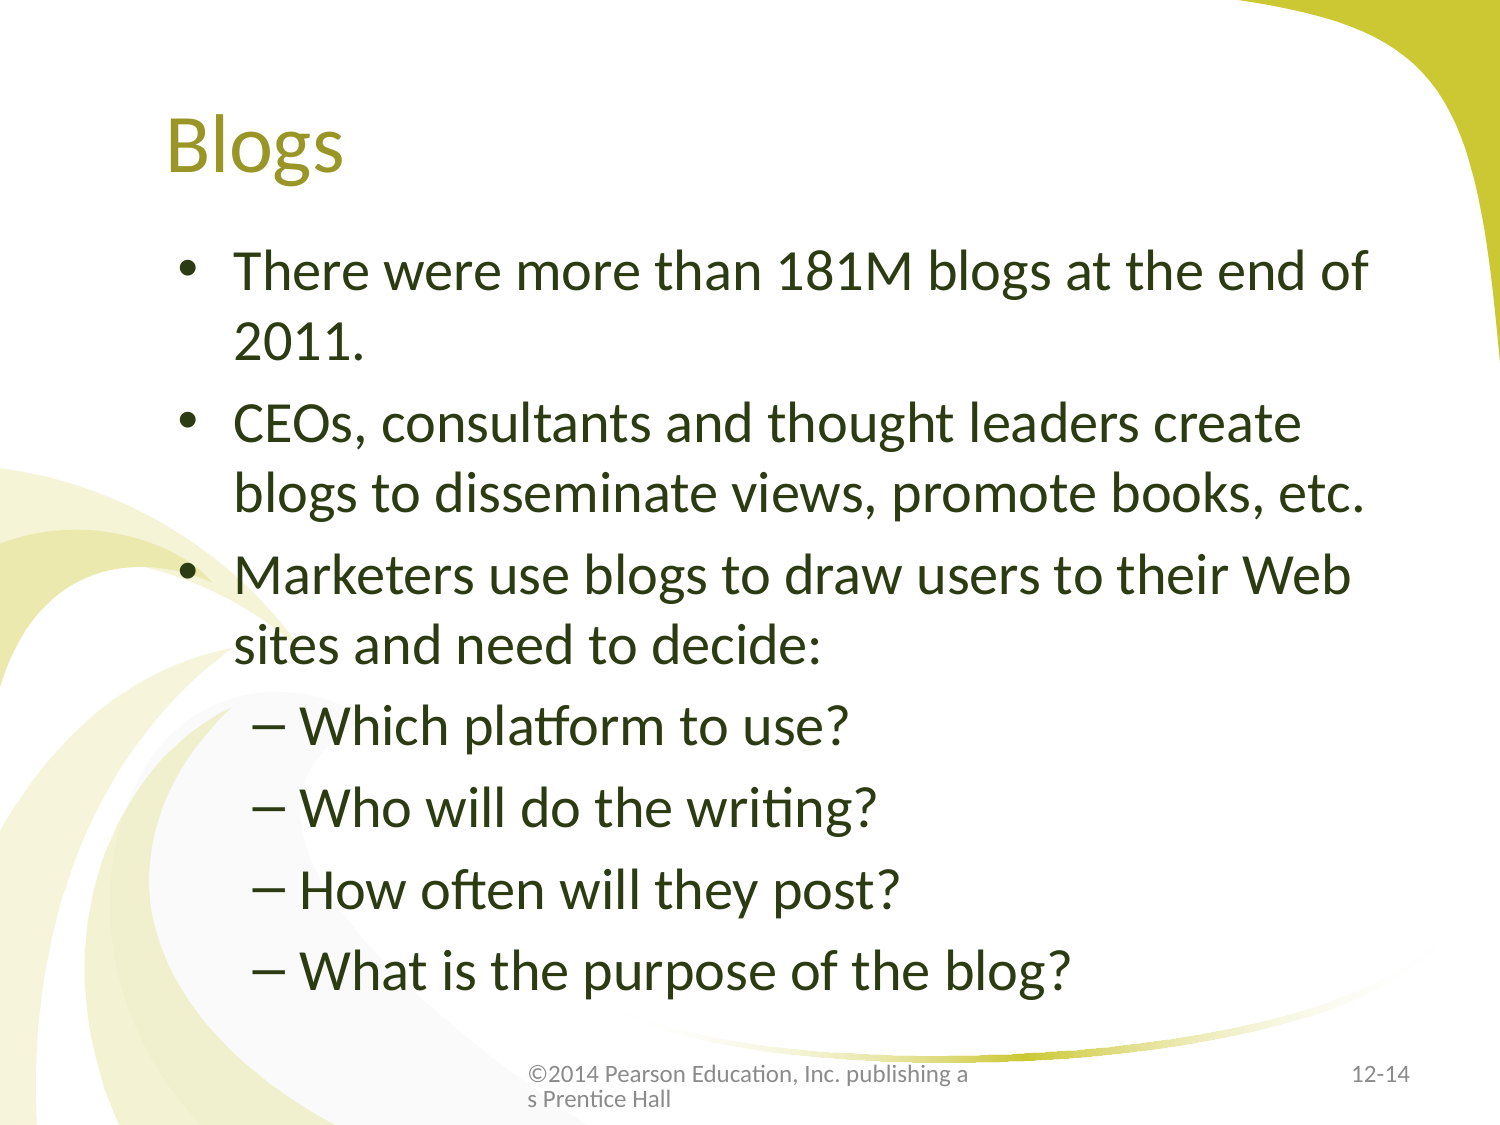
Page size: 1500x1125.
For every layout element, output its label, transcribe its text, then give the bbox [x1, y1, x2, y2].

footer ©2014 Pearson Education, Inc. publishing as Prentice Hall [512, 1042, 988, 1103]
slide_number 12-14 [1074, 1042, 1425, 1103]
list There were more than 181M blogs at the end of 2011. CEOs, consultants and thought leaders create blogs to disseminate views, promote books, etc. Marketers use blogs to draw users to their Web sites and need to decide: Which platform to use? Who will do the writing? How often will they post? What is the purpose of the blog? [162, 224, 1425, 1005]
title Blogs [150, 45, 1425, 233]
